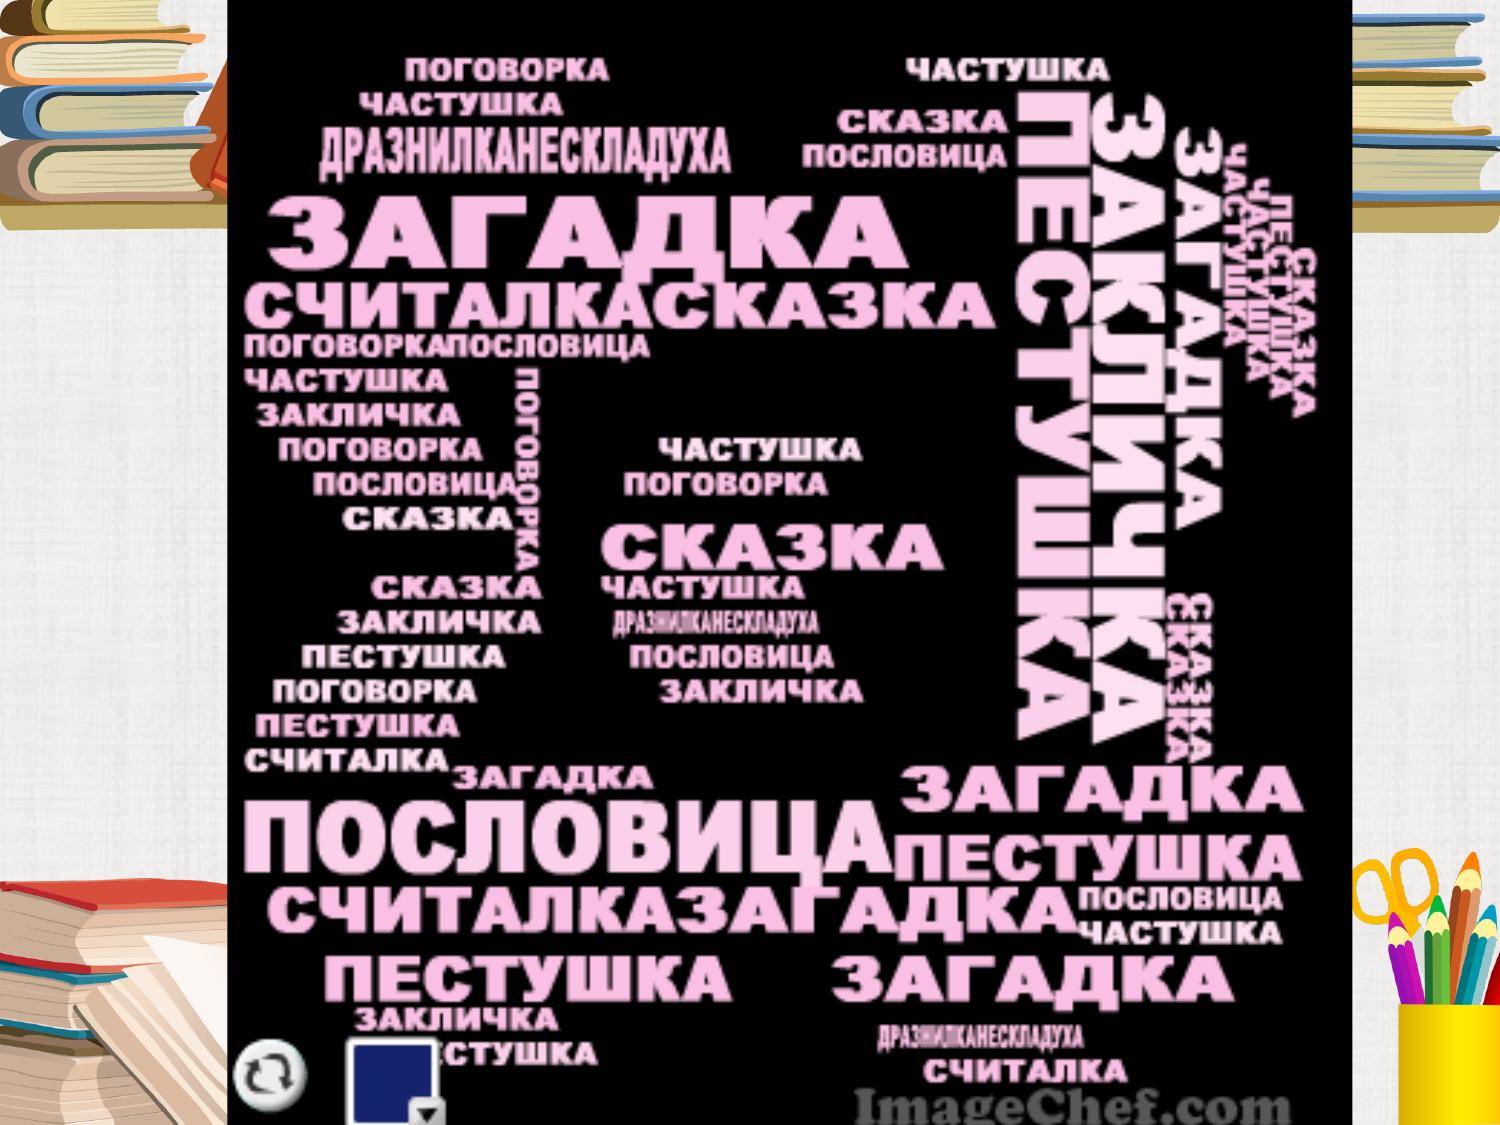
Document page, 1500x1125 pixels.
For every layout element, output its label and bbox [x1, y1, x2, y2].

picture [0, 0, 227, 235]
picture [1353, 848, 1500, 1125]
picture [1353, 0, 1500, 235]
list [227, 0, 1353, 1125]
picture [0, 878, 227, 1125]
